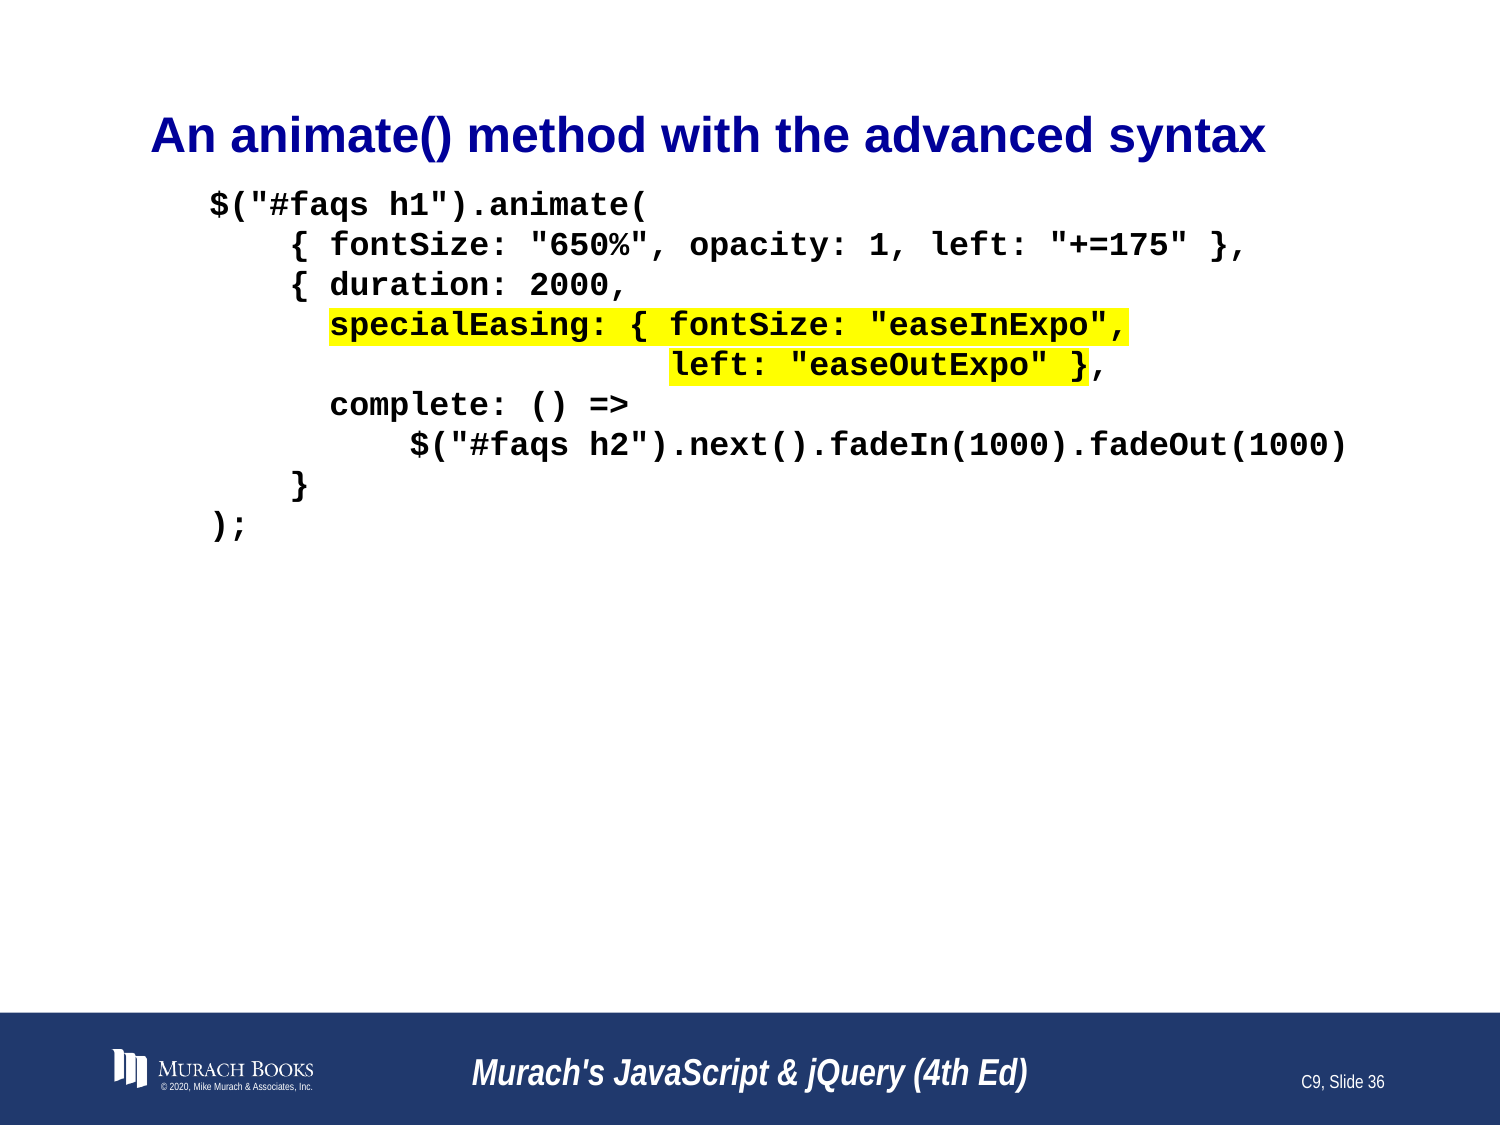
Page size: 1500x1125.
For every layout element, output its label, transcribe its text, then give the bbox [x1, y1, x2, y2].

slide_number C9, Slide 36 [1087, 1025, 1400, 1100]
footer © 2020, Mike Murach & Associates, Inc. [12, 1025, 463, 1100]
slide_number Murach's JavaScript & jQuery (4th Ed) [463, 1025, 1050, 1100]
list $("#faqs h1").animate( { fontSize: "650%", opacity: 1, left: "+=175" }, { duration: 2000, specialEasing: { fontSize: "easeInExpo", left: "easeOutExpo" }, complete: () => $("#faqs h2").next().fadeIn(1000).fadeOut(1000) } ); [137, 174, 1375, 975]
title An animate() method with the advanced syntax [150, 102, 1350, 164]
